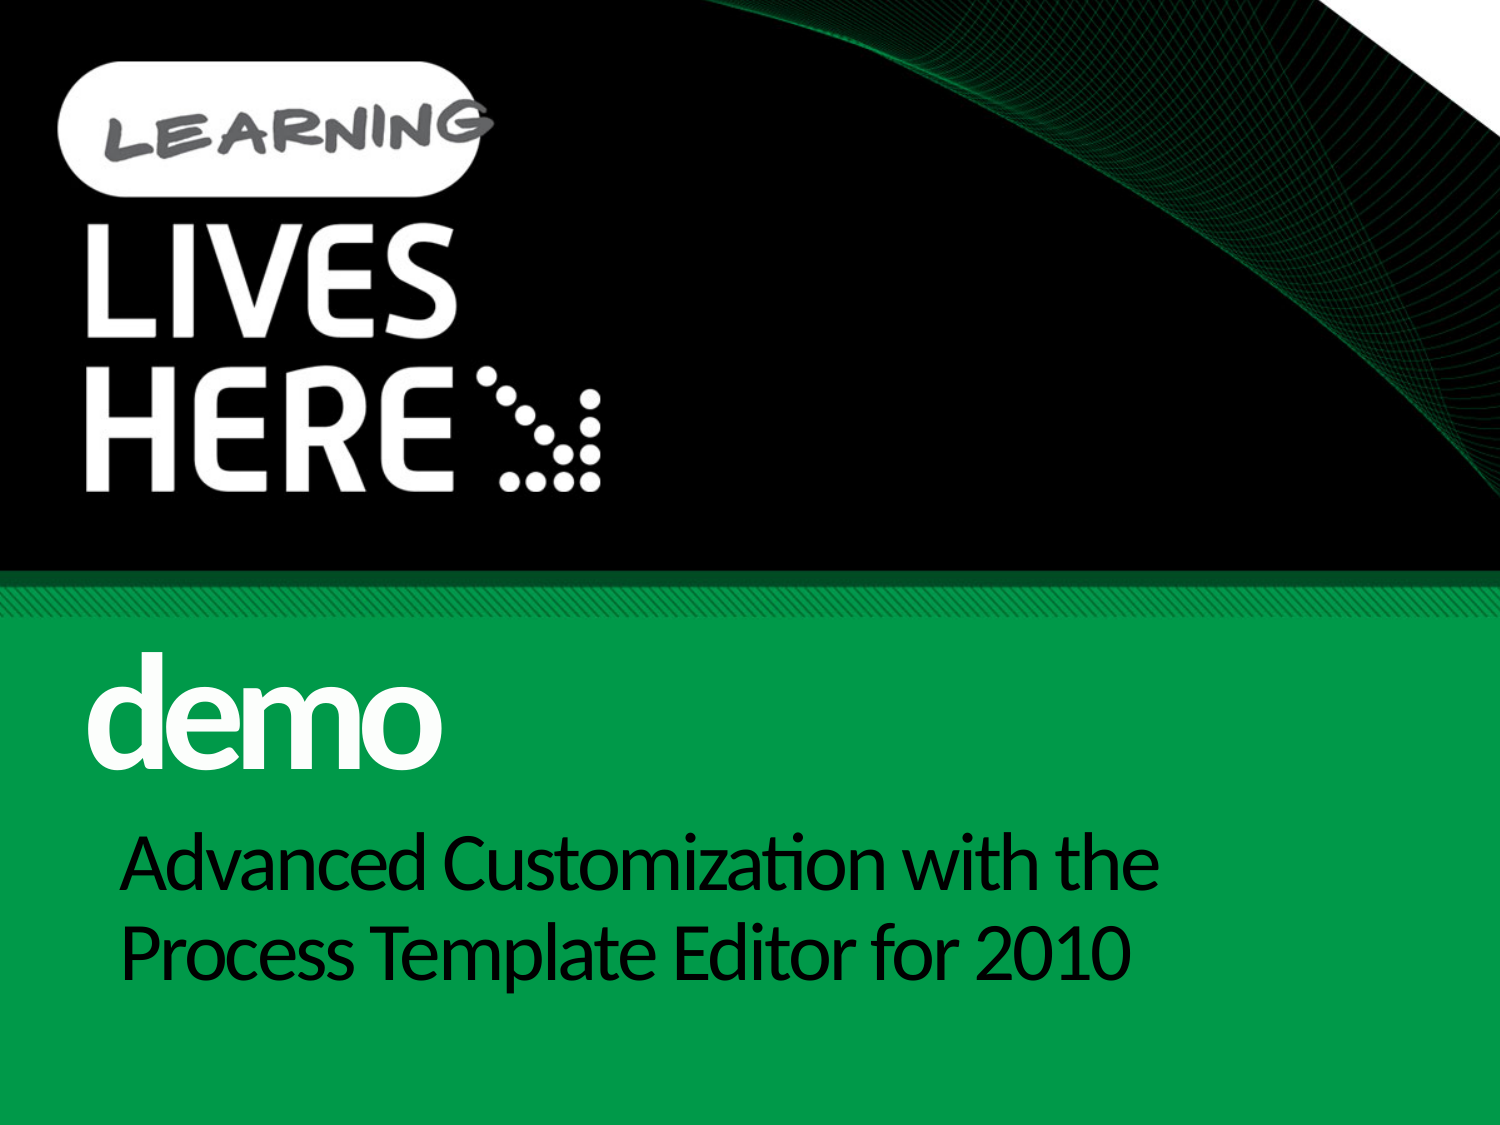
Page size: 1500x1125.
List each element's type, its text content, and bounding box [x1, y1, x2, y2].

title Advanced Customization with the Process Template Editor for 2010 [119, 818, 1375, 943]
list demo [83, 625, 1344, 800]
picture [0, 0, 1500, 1125]
